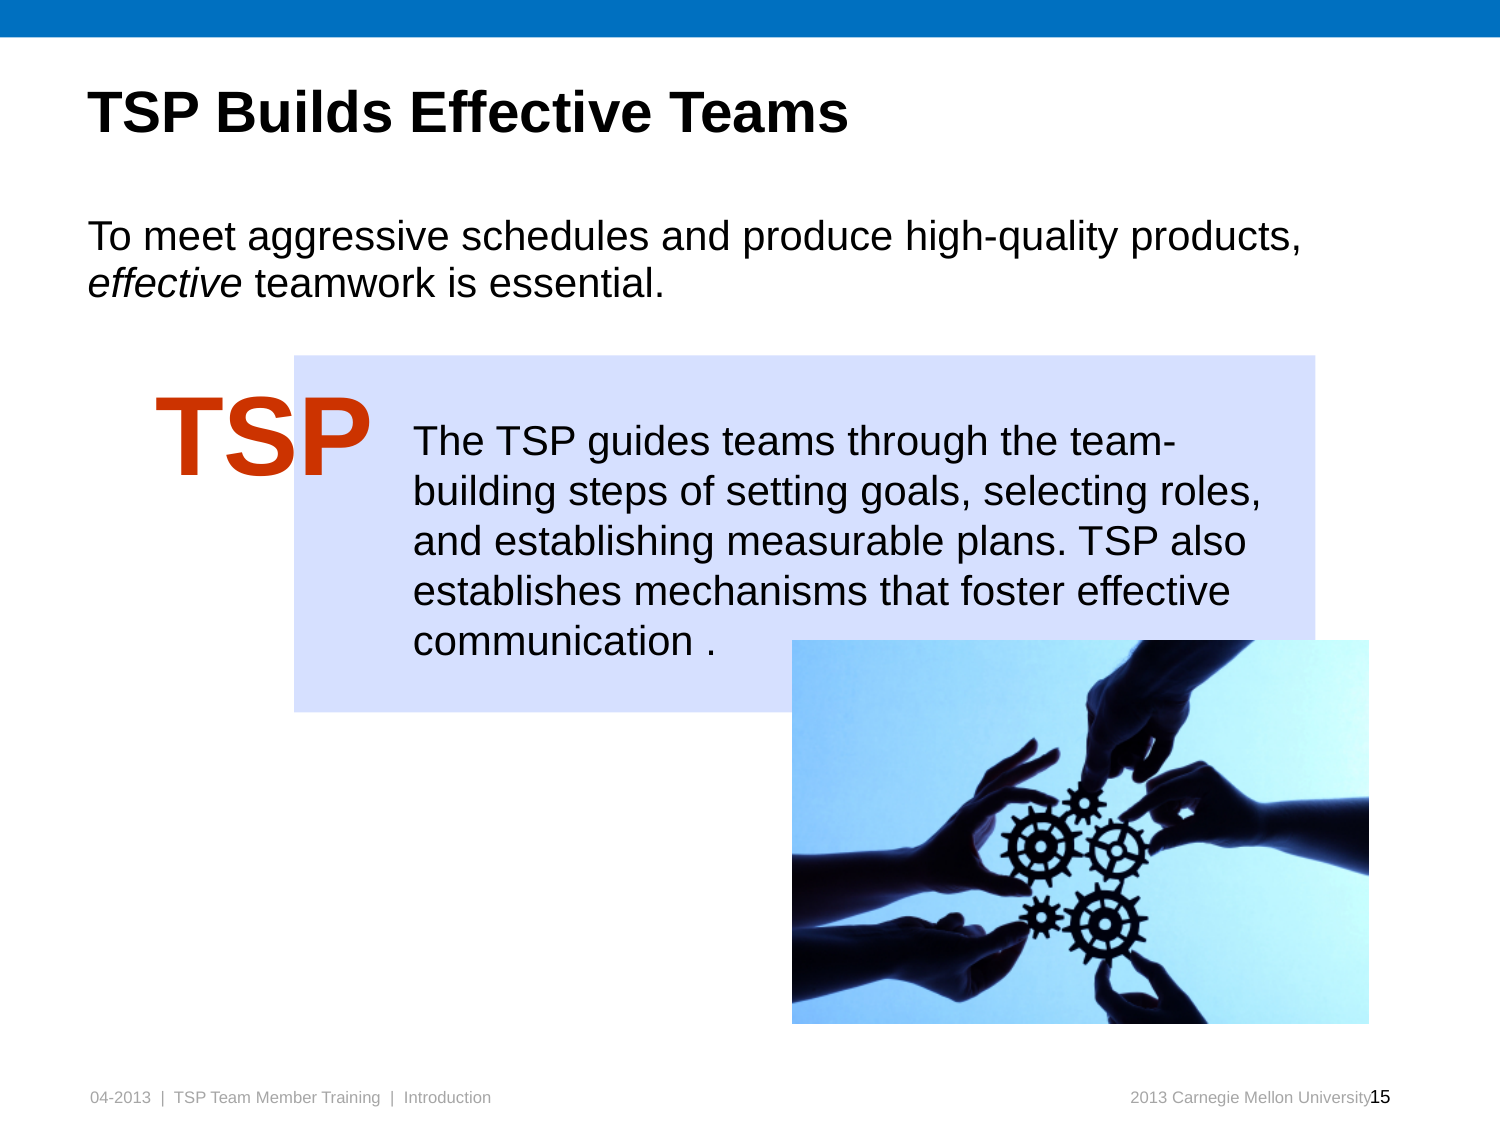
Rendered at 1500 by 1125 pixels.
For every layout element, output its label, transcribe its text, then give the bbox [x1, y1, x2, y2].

picture [792, 640, 1370, 1024]
title TSP Builds Effective Teams [87, 87, 1439, 212]
list To meet aggressive schedules and produce high-quality products, effective teamwork is essential. [87, 212, 1440, 353]
text_box TSP [140, 355, 390, 506]
text_box [294, 355, 1316, 713]
text_box The TSP guides teams through the team-building steps of setting goals, selecting roles, and establishing measurable plans. TSP also establishes mechanisms that foster effective communication . [398, 406, 1305, 671]
